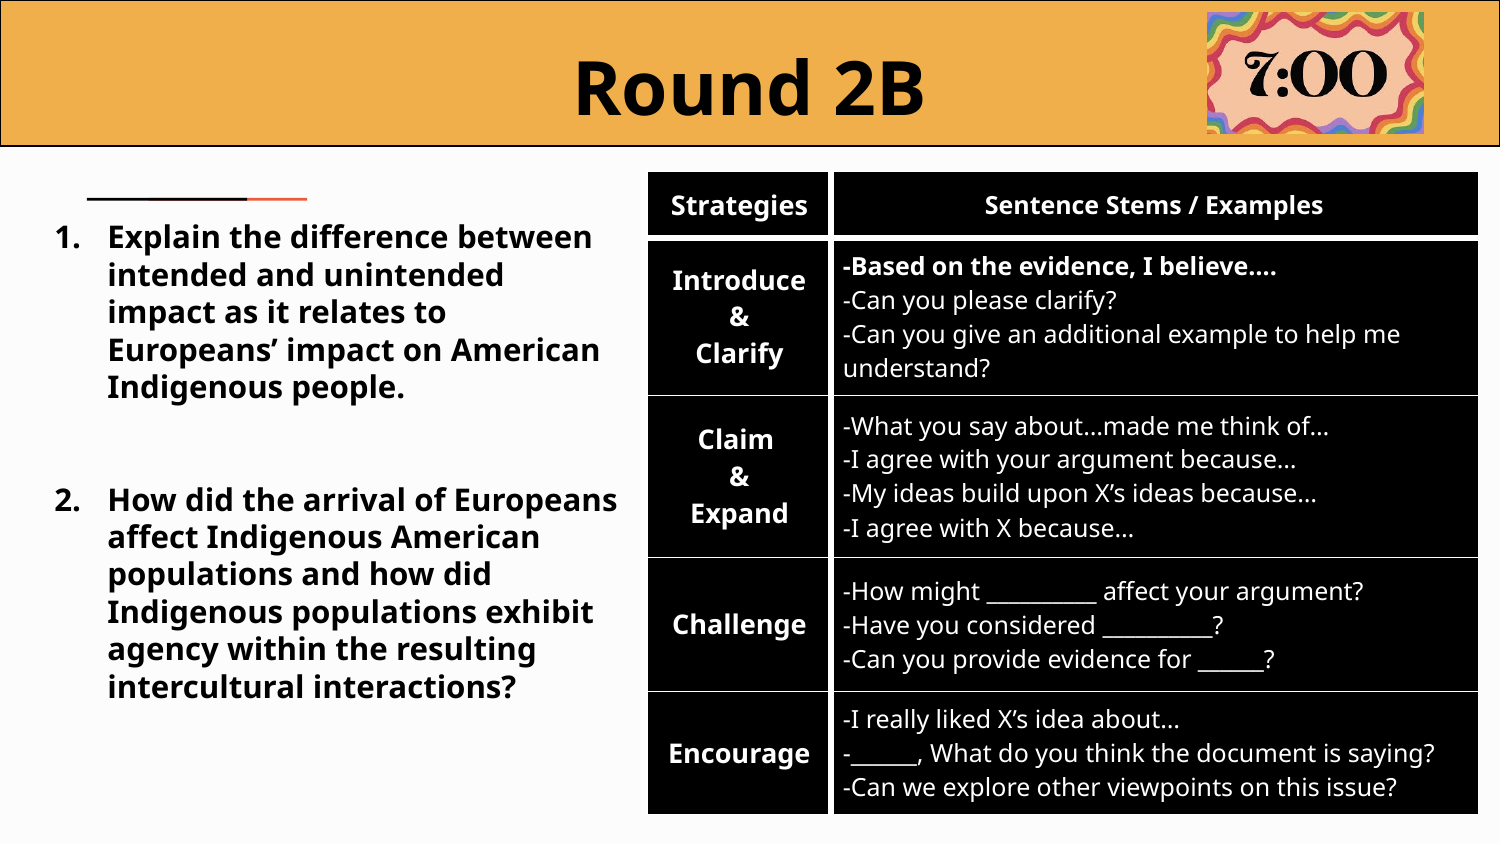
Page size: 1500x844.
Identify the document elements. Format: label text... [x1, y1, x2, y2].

text_box [0, 0, 1500, 146]
text_box Explain the difference between intended and unintended impact as it relates to Europeans’ impact on American Indigenous people. How did the arrival of Europeans affect Indigenous American populations and how did Indigenous populations exhibit agency within the resulting intercultural interactions? [17, 202, 636, 753]
table_cell Encourage [648, 692, 828, 814]
table_cell -Based on the evidence, I believe…. -Can you please clarify? -Can you give an additional example to help me understand? [834, 241, 1478, 395]
table_cell Challenge [648, 558, 828, 691]
table_cell -How might __________ affect your argument? -Have you considered __________? -Can you provide evidence for ______? [834, 558, 1478, 691]
table_cell Claim & Expand [648, 396, 828, 557]
picture [1206, 11, 1424, 135]
text_box Round 2B [45, 24, 1455, 147]
table_cell -I really liked X’s idea about… -______, What do you think the document is saying? -Can we explore other viewpoints on this issue? [834, 692, 1478, 814]
table_cell -What you say about…made me think of… -I agree with your argument because… -My ideas build upon X’s ideas because… -I agree with X because… [834, 396, 1478, 557]
table_cell Introduce & Clarify [648, 241, 828, 395]
slide_number ‹#› [1371, 815, 1462, 825]
table_header Sentence Stems / Examples [834, 172, 1478, 235]
table_header Strategies [648, 172, 828, 235]
